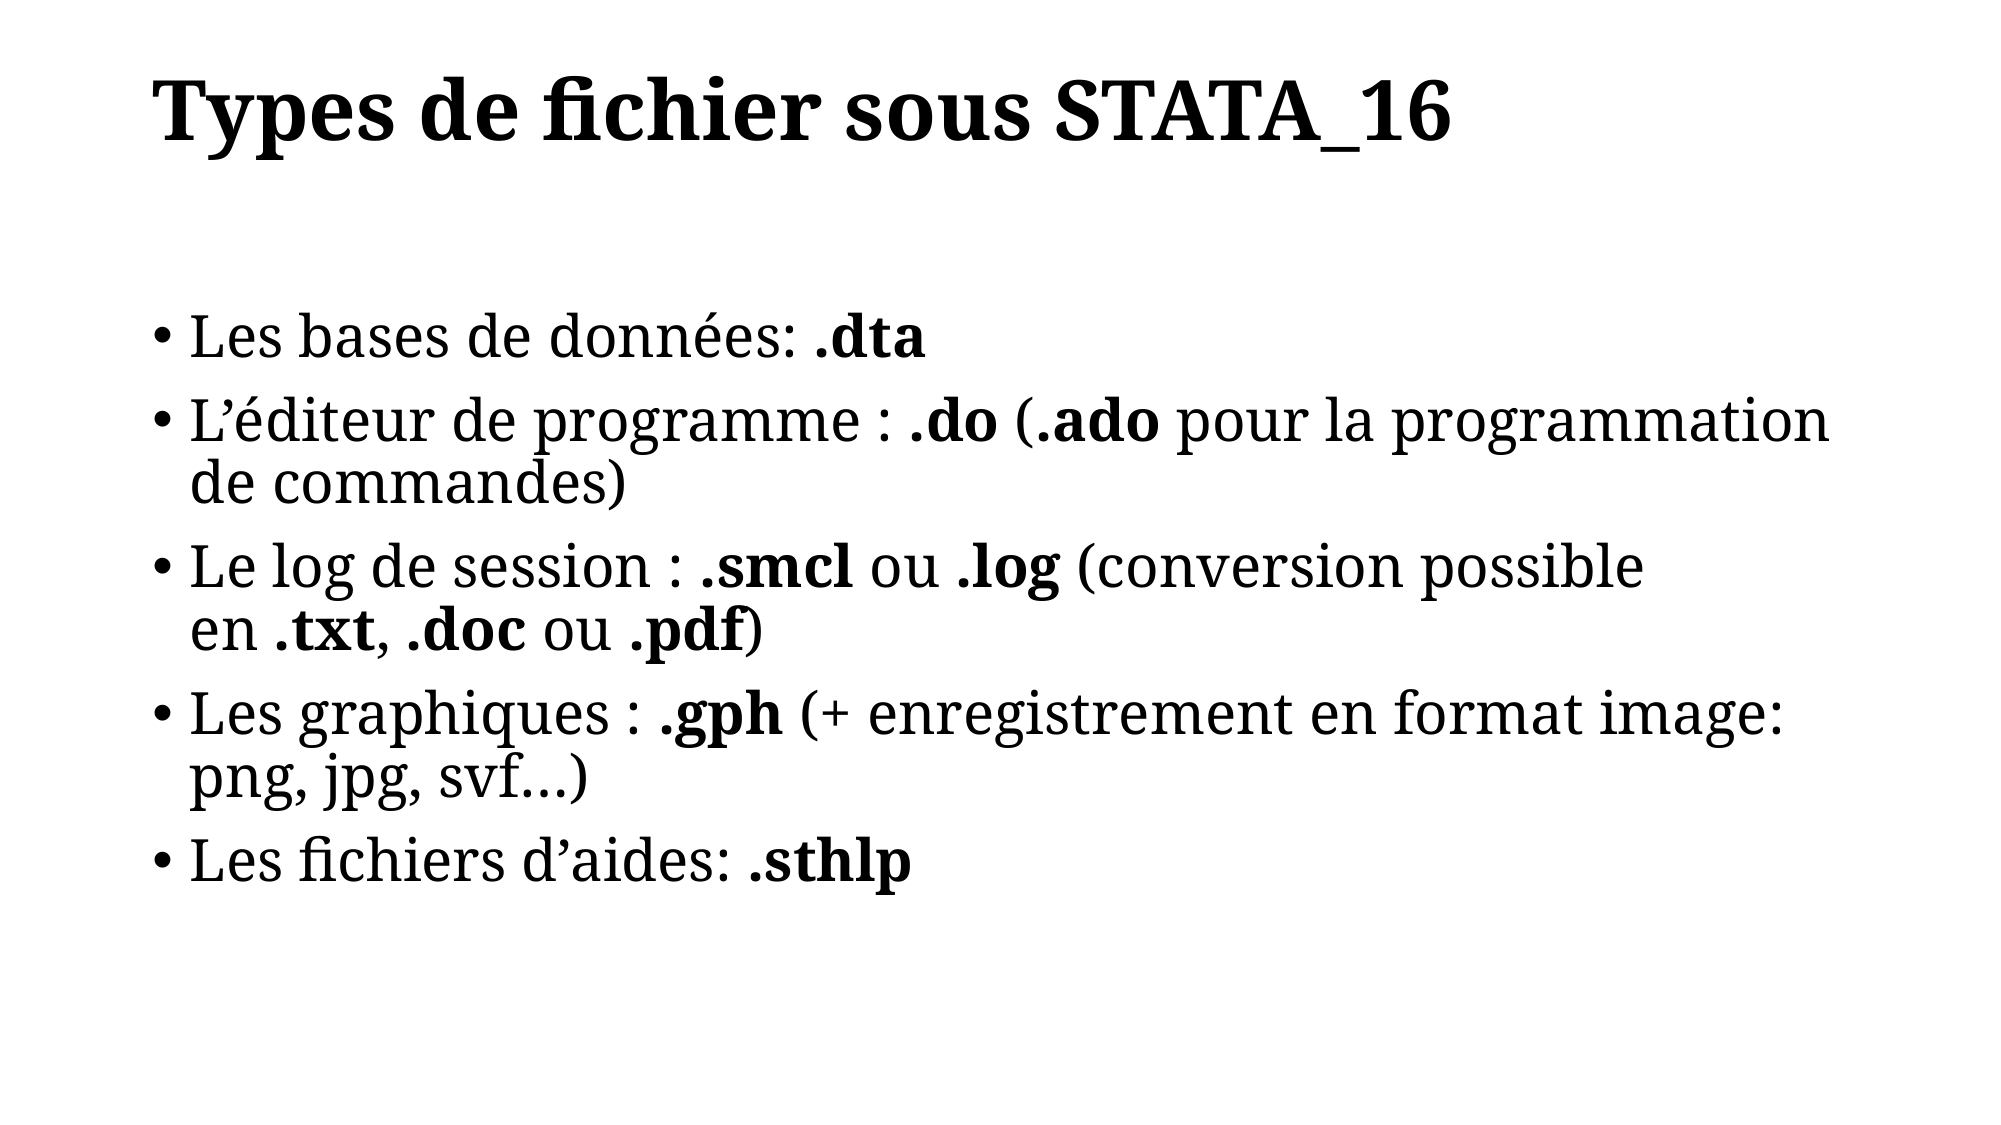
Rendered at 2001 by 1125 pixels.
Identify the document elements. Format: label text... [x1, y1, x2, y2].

list Les bases de données: .dta L’éditeur de programme : .do (.ado pour la programmation de commandes) Le log de session : .smcl ou .log (conversion possible en .txt, .doc ou .pdf) Les graphiques : .gph (+ enregistrement en format image: png, jpg, svf…) Les fichiers d’aides: .sthlp [137, 299, 1863, 1014]
title Types de fichier sous STATA_16 [137, 59, 1503, 268]
